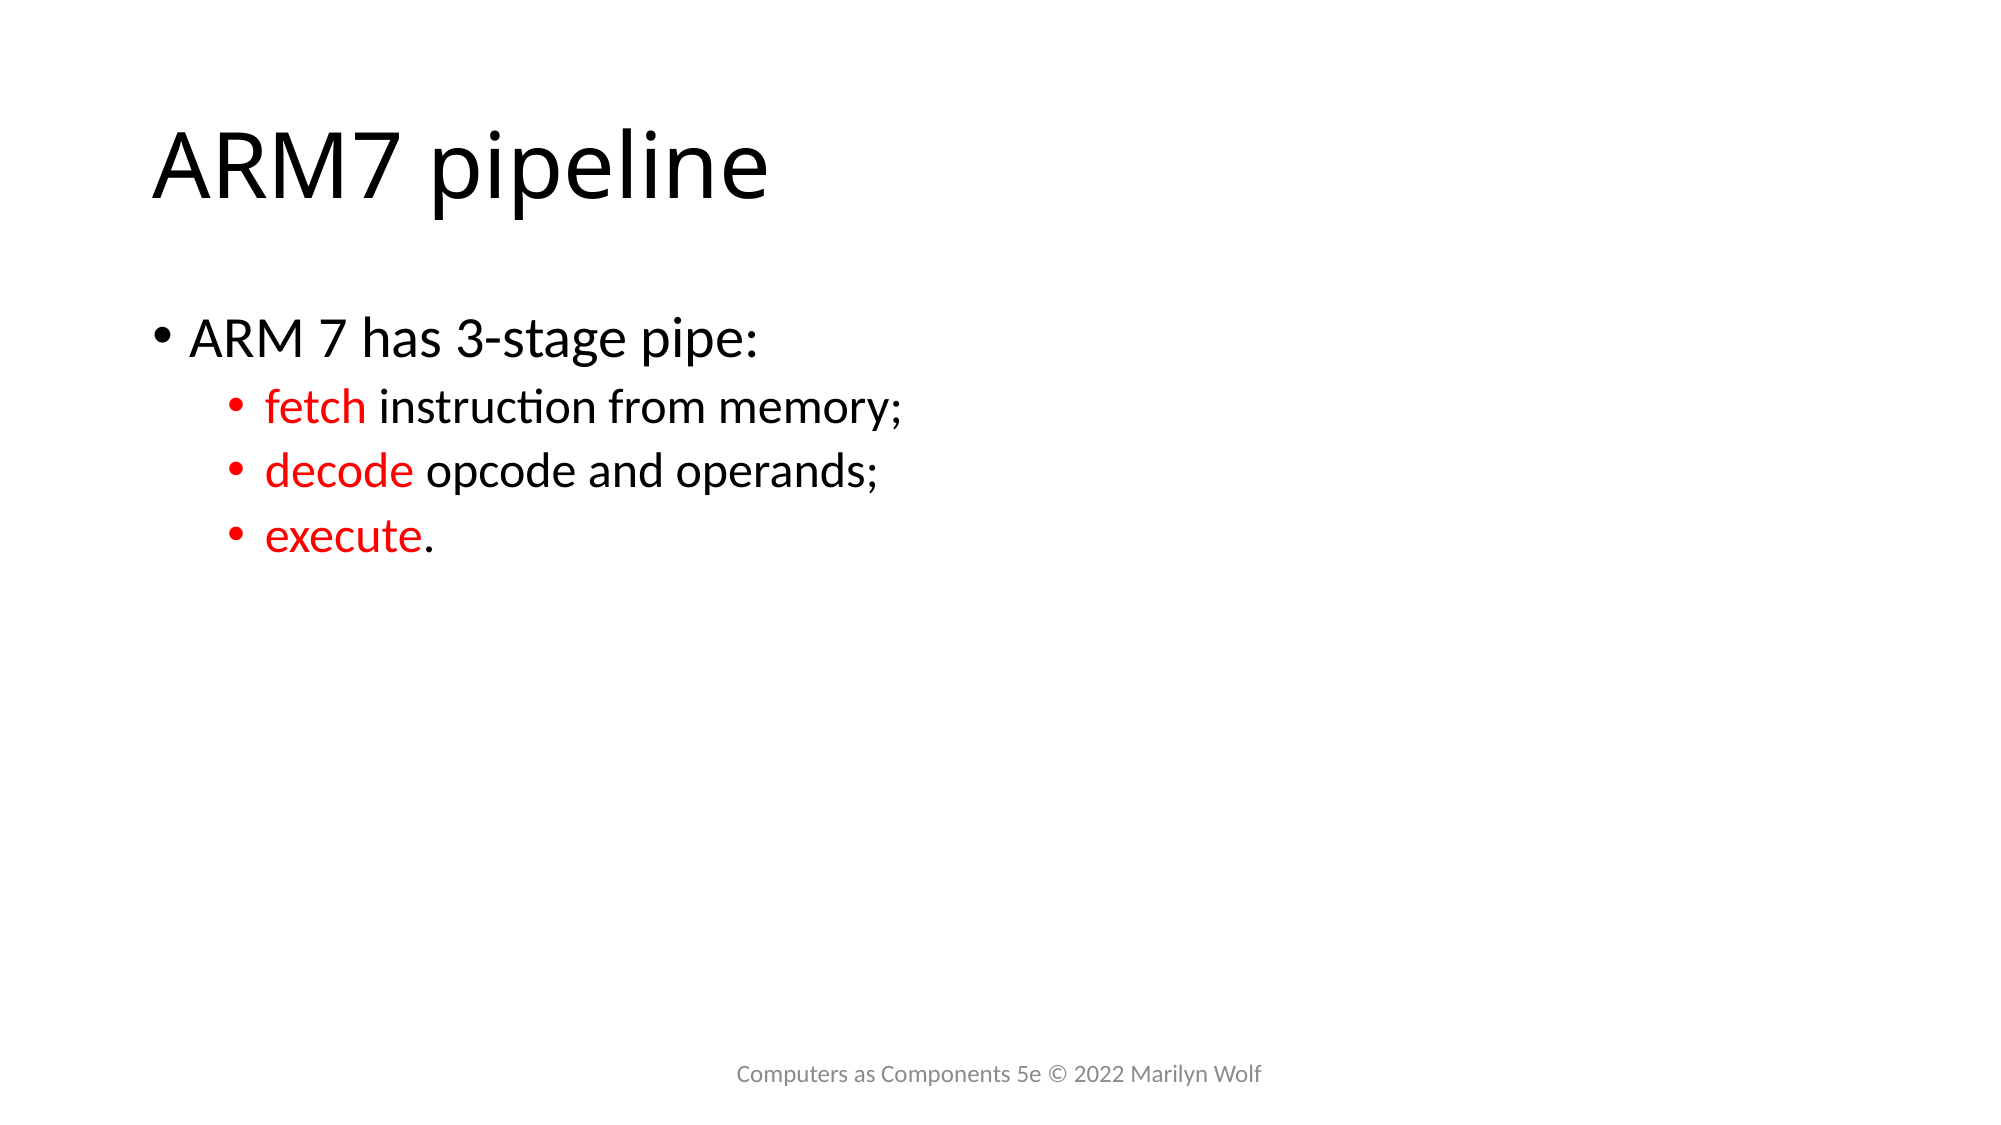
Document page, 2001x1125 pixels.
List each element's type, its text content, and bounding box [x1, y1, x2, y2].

title ARM7 pipeline [137, 59, 1863, 278]
list ARM 7 has 3-stage pipe: fetch instruction from memory; decode opcode and operands; execute. [137, 299, 1863, 1014]
footer Computers as Components 5e © 2022 Marilyn Wolf [662, 1042, 1338, 1103]
